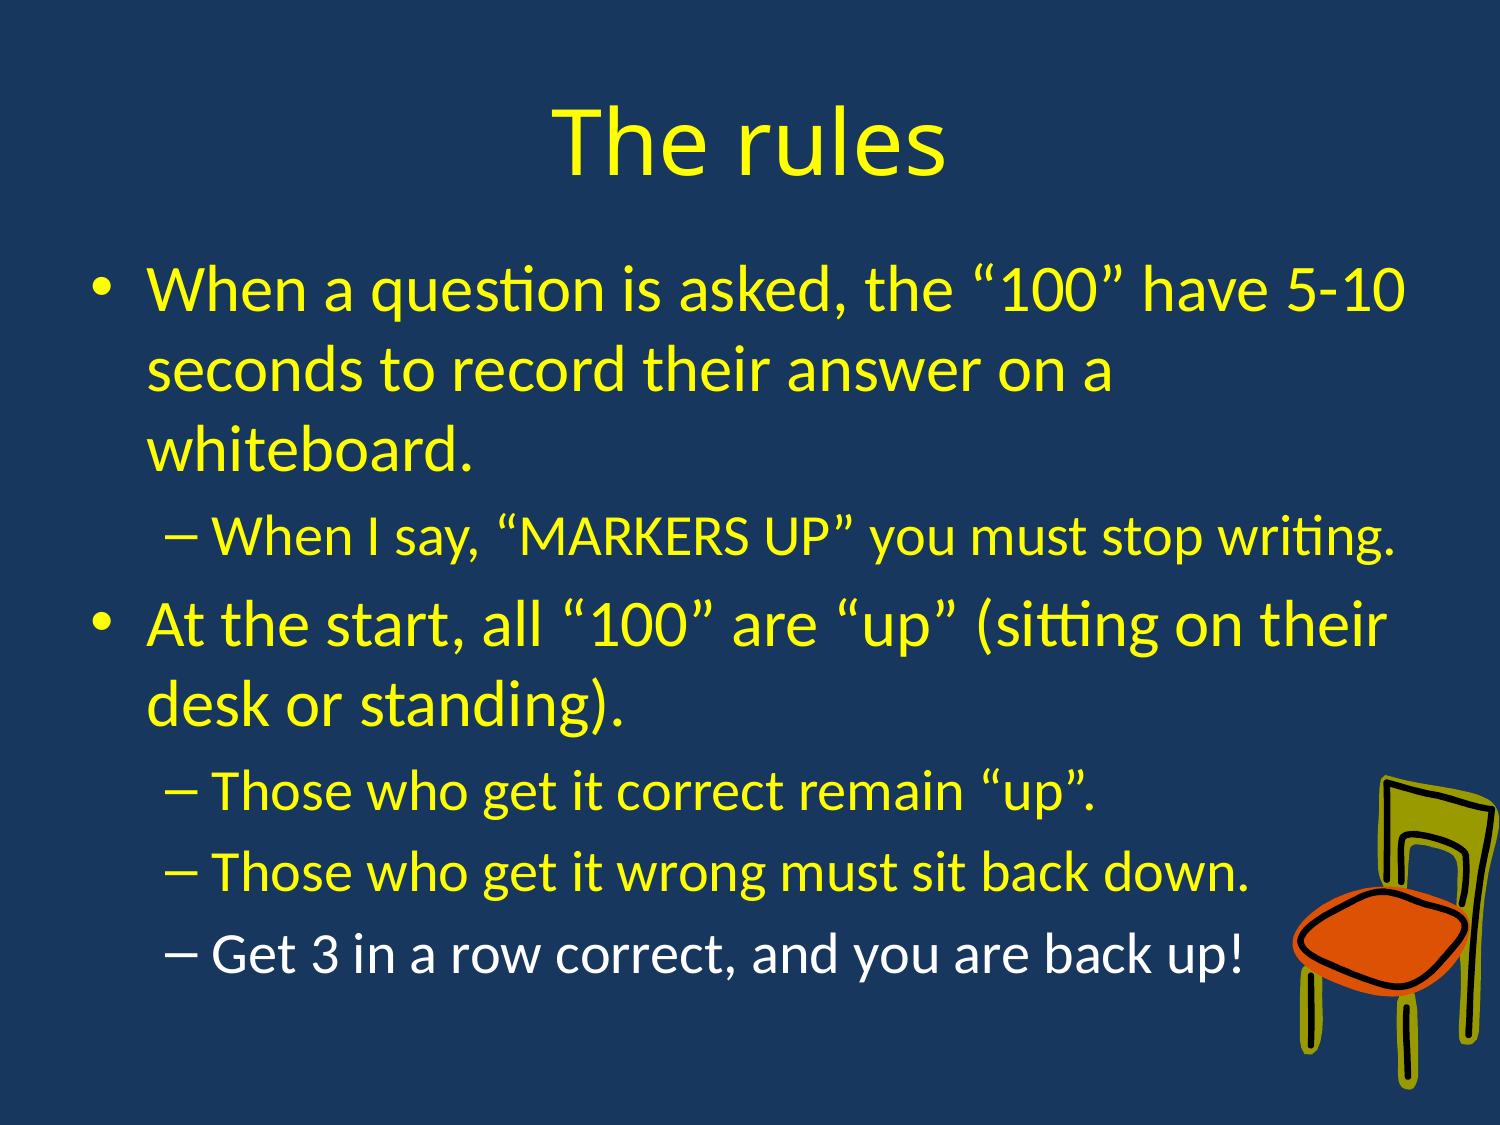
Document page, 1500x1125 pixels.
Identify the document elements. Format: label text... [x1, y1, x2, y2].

list When a question is asked, the “100” have 5-10 seconds to record their answer on a whiteboard. When I say, “MARKERS UP” you must stop writing. At the start, all “100” are “up” (sitting on their desk or standing). Those who get it correct remain “up”. Those who get it wrong must sit back down. Get 3 in a row correct, and you are back up! [75, 237, 1425, 1005]
title The rules [75, 45, 1425, 233]
picture [1274, 774, 1500, 1094]
